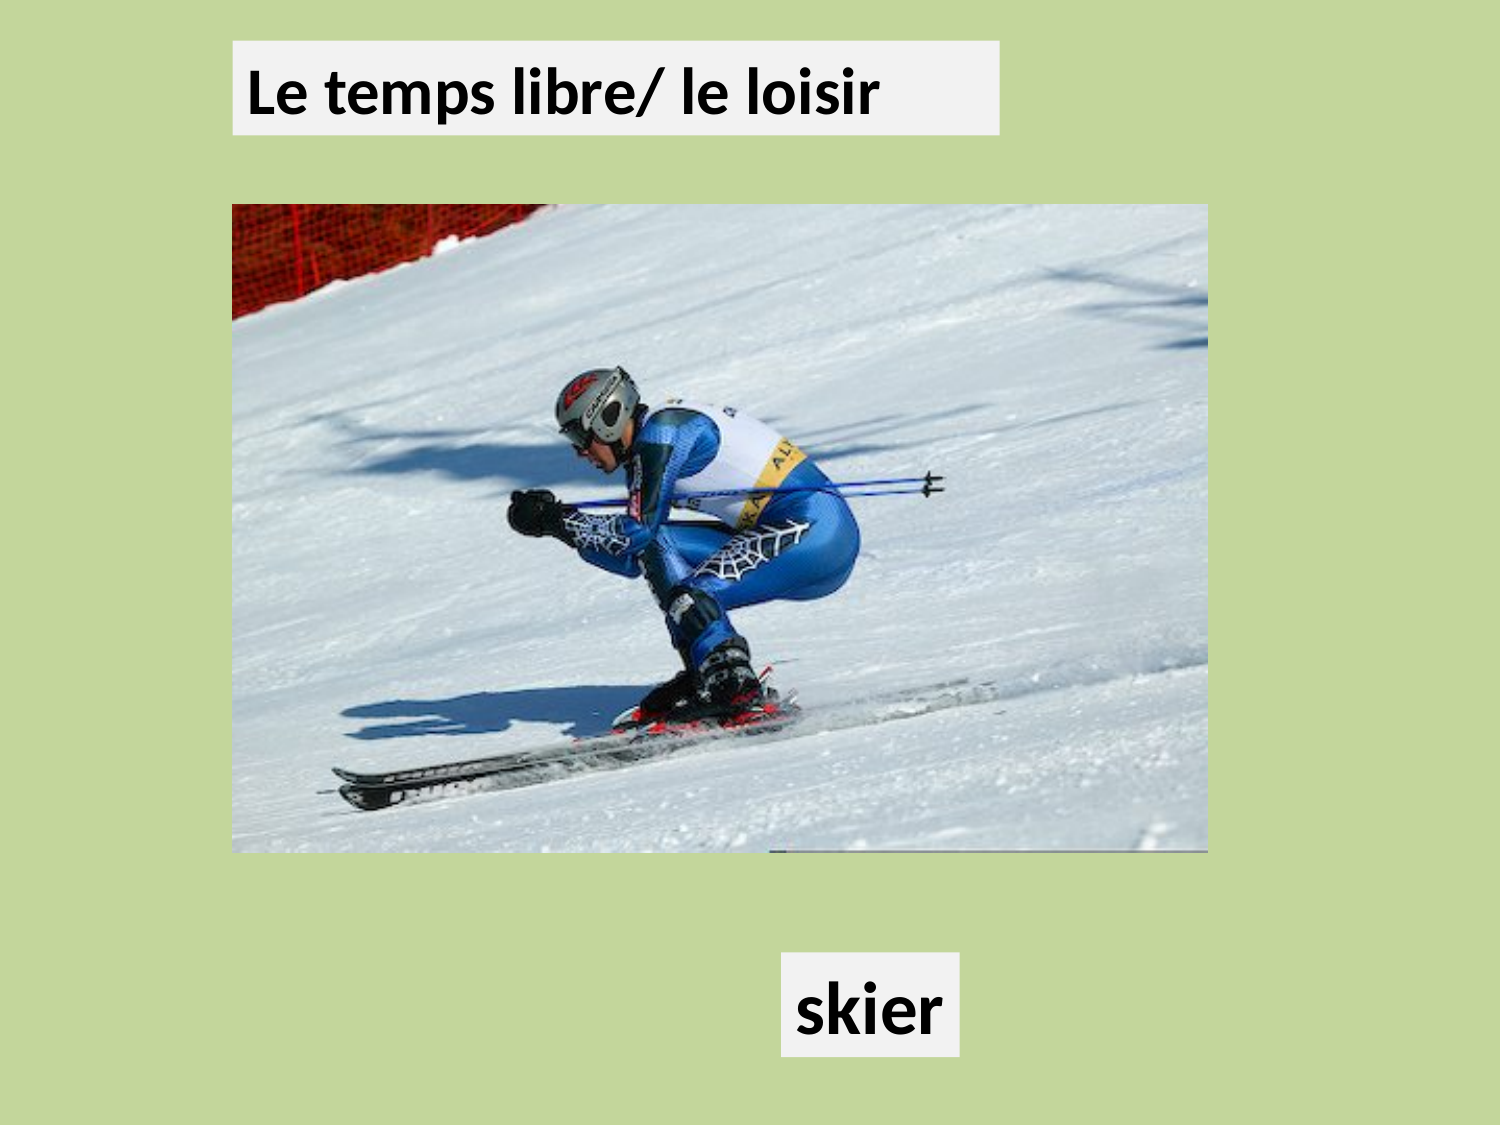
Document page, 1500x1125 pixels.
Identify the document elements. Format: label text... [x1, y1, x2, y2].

text_box Le temps libre/ le loisir [232, 40, 1000, 136]
text_box skier [781, 952, 960, 1058]
picture [232, 204, 1208, 853]
